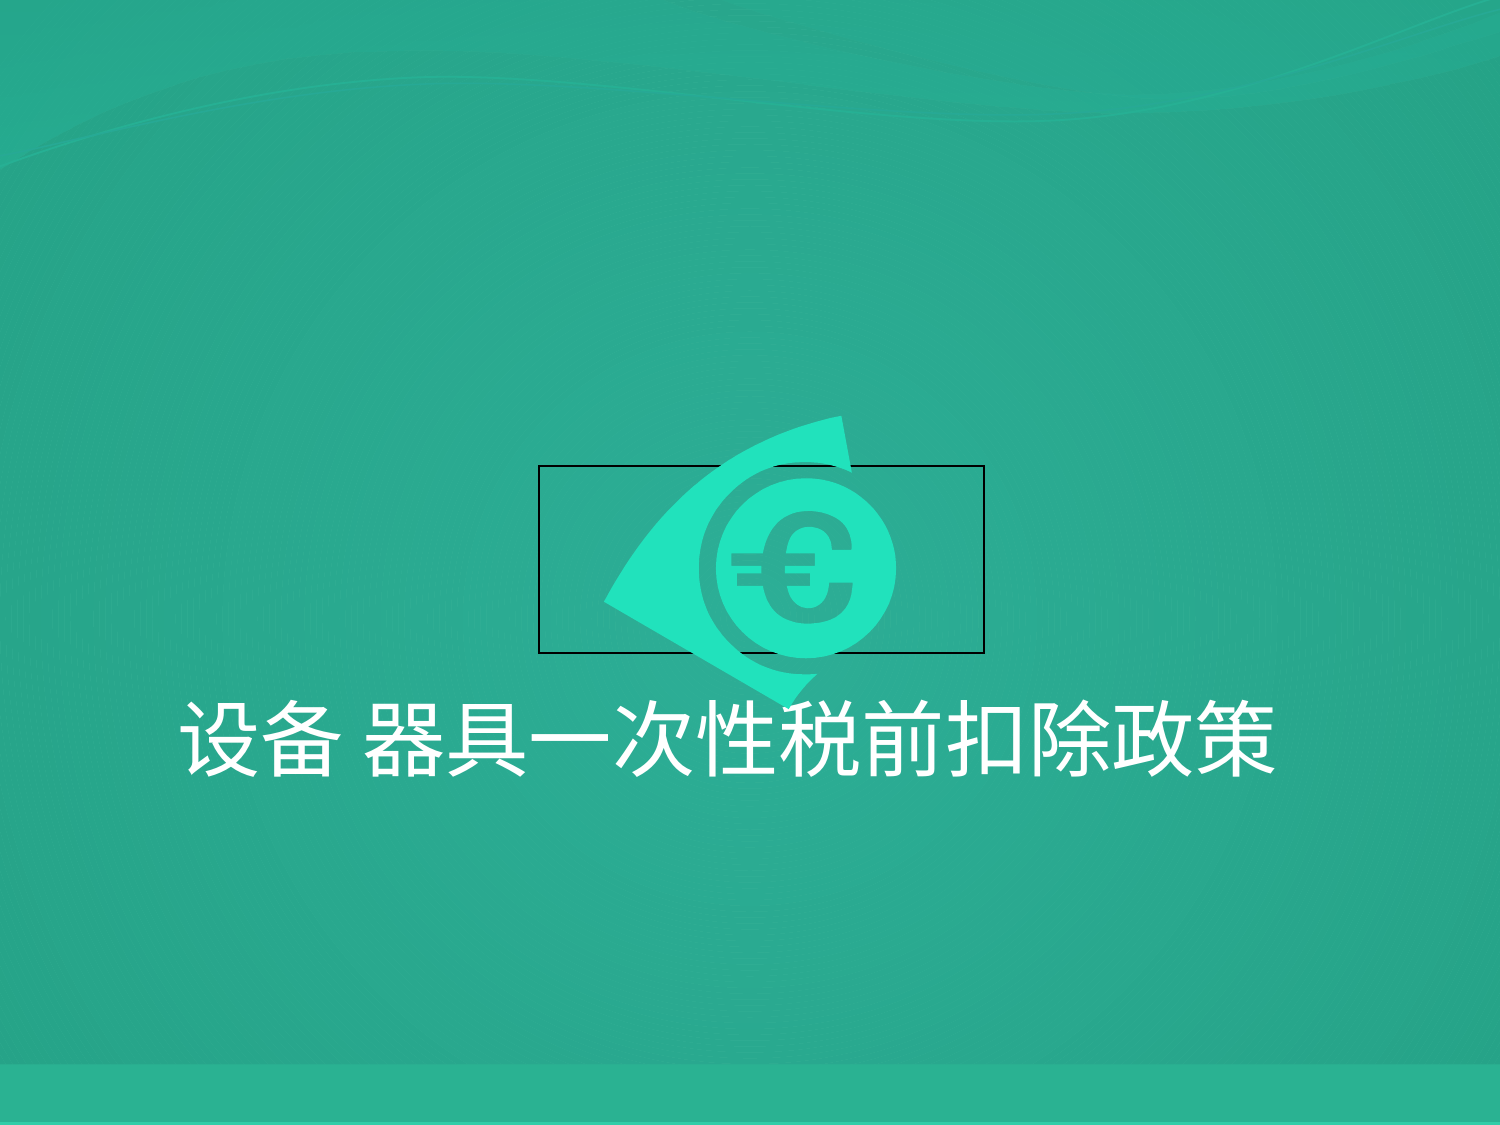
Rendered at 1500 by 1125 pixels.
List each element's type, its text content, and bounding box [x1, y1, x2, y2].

text_box [539, 465, 596, 654]
text_box 设备 器具一次性税前扣除政策 [162, 679, 1294, 795]
text_box [0, 0, 1500, 1122]
text_box [903, 465, 985, 654]
picture [603, 415, 897, 710]
